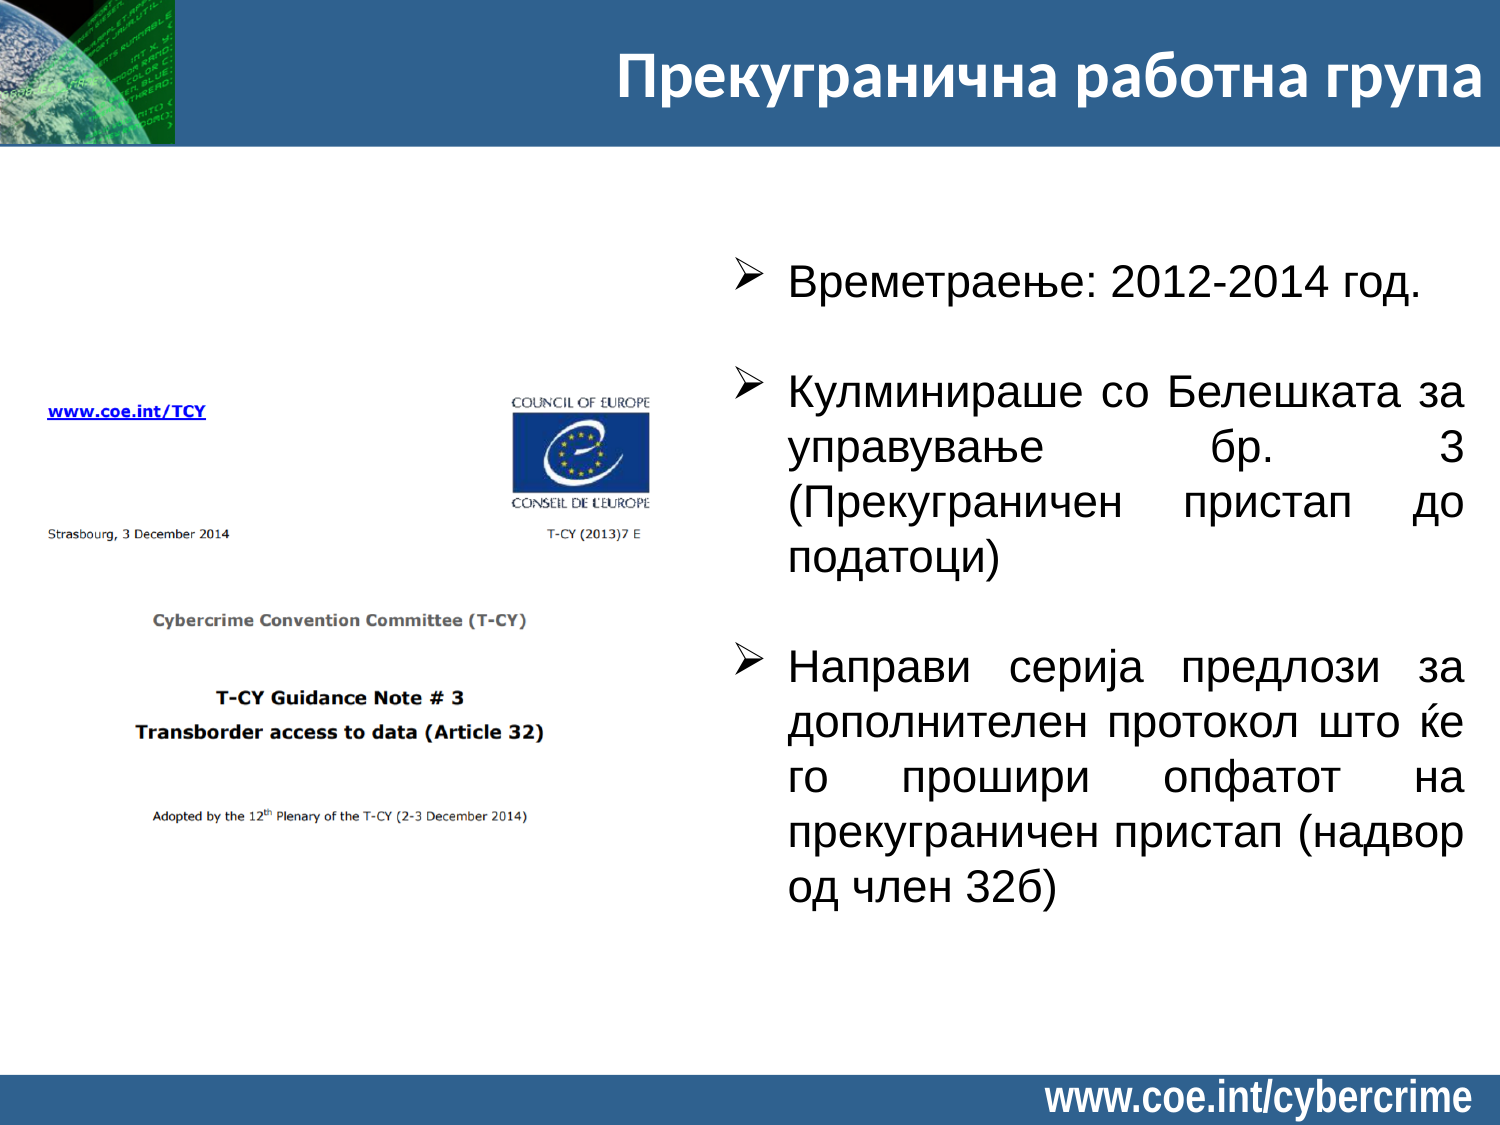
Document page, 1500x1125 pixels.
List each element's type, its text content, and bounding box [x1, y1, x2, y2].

text_box Времетраење: 2012-2014 год. Кулминираше со Белешката за управување бр. 3 (Прекуграничен пристап до податоци) Направи серија предлози за дополнителен протокол што ќе го прошири опфатот на прекуграничен пристап (надвор од член 32б) [716, 244, 1480, 974]
text_box www.coe.int/cybercrime [1030, 1059, 1500, 1125]
text_box Прекугранична работна група [177, 0, 1500, 149]
picture [0, 0, 175, 144]
picture [41, 391, 662, 831]
text_box [0, 1073, 1030, 1125]
